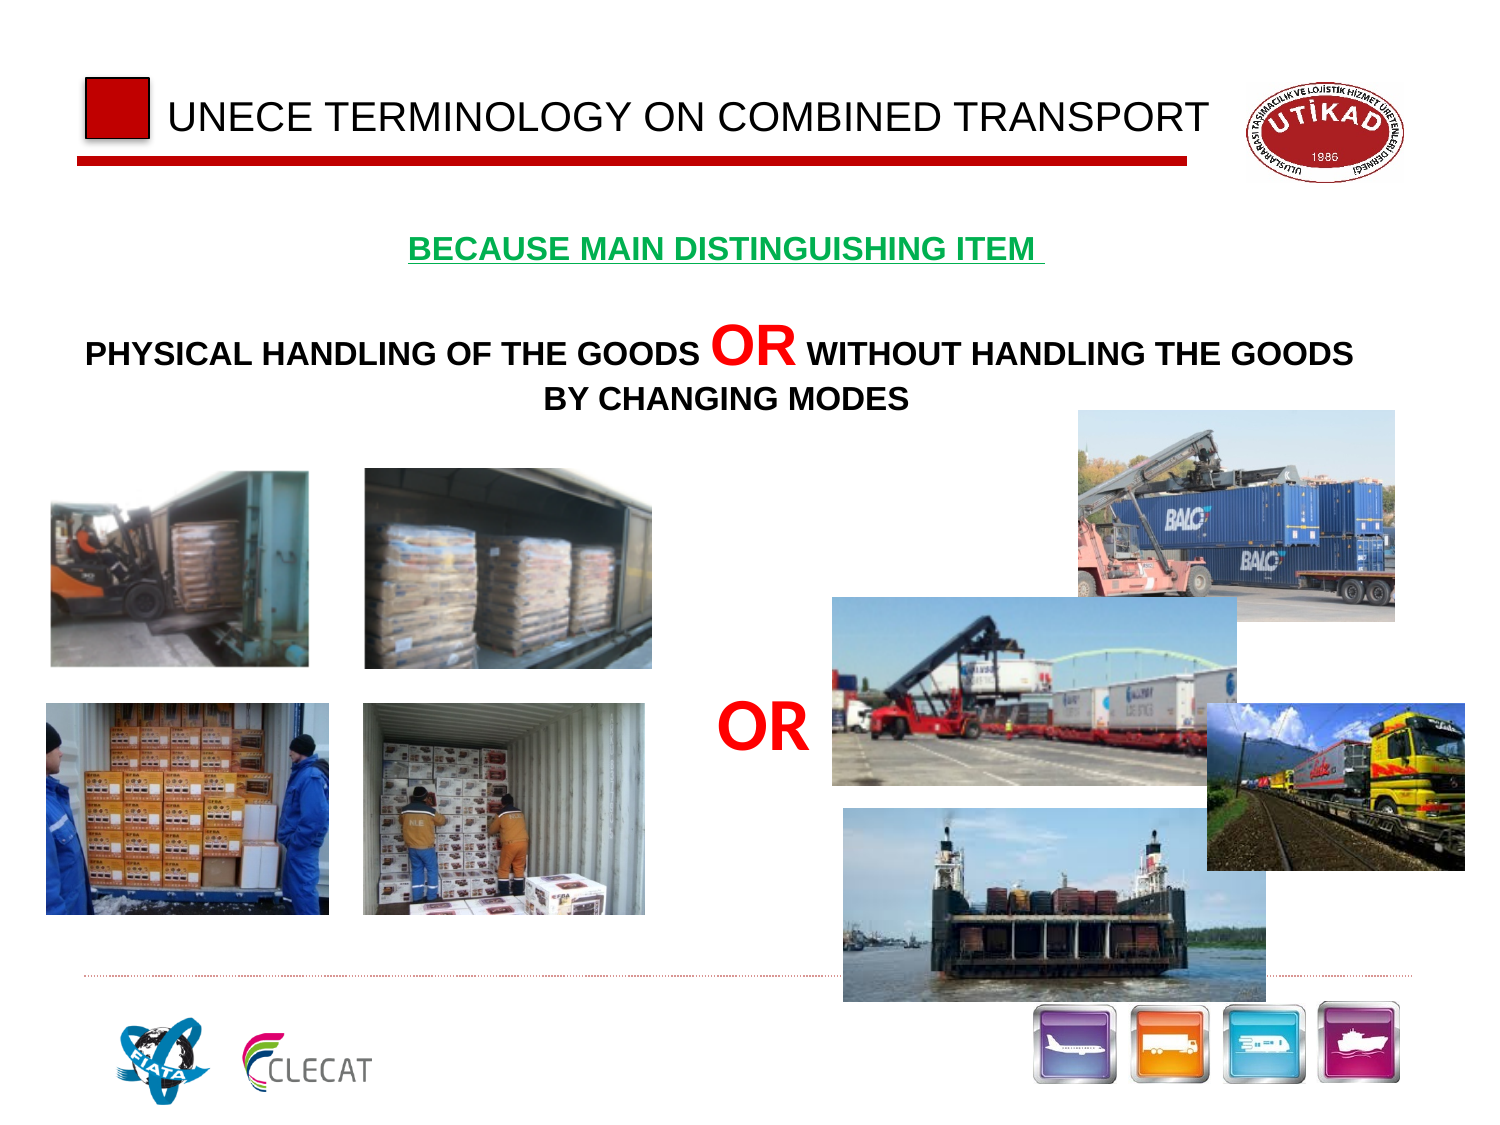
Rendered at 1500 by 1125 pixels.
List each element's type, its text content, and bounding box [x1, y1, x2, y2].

picture [46, 702, 329, 915]
picture [242, 1033, 372, 1092]
picture [831, 409, 1466, 1002]
picture [1128, 1003, 1211, 1084]
text_box BECAUSE MAIN DISTINGUISHING ITEM PHYSICAL HANDLING OF THE GOODS OR WITHOUT HANDLING THE GOODS BY CHANGING MODES [70, 174, 1383, 465]
picture [1222, 1003, 1306, 1084]
picture [46, 468, 652, 669]
picture [363, 702, 646, 915]
picture [1033, 1003, 1117, 1084]
picture [106, 1005, 219, 1117]
text_box OR [703, 667, 826, 773]
picture [1246, 82, 1404, 183]
text_box UNECE TERMINOLOGY ON COMBINED TRANSPORT [152, 82, 1243, 147]
picture [1316, 1001, 1400, 1083]
